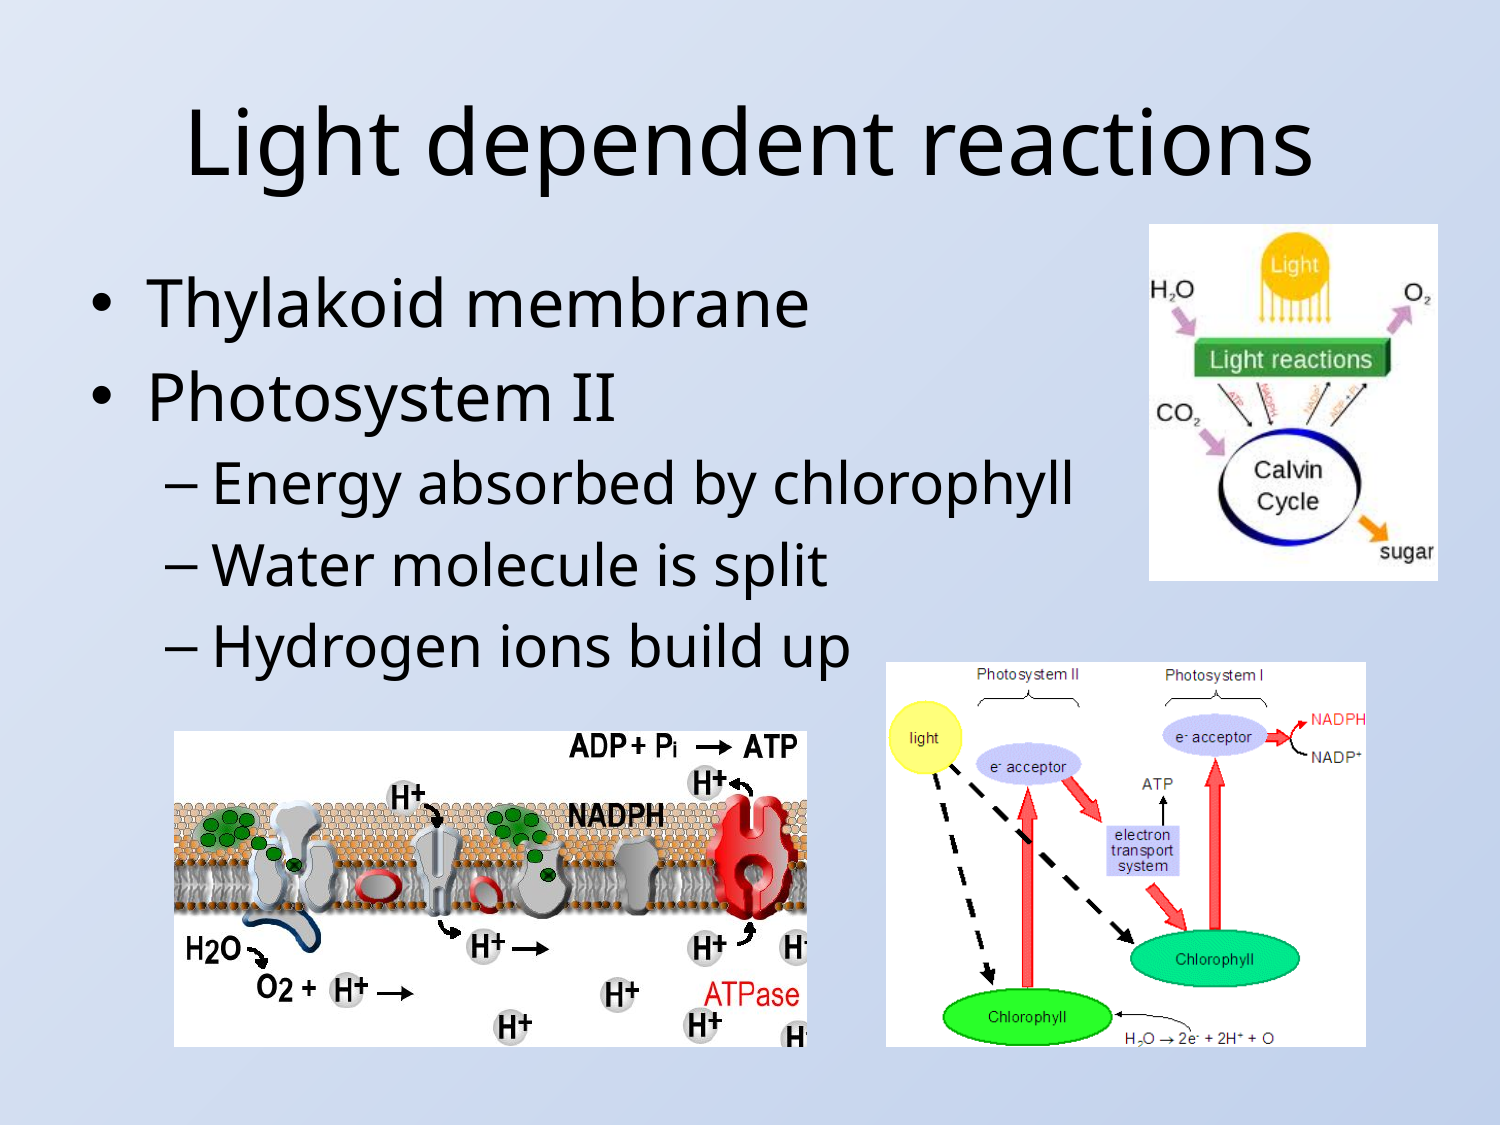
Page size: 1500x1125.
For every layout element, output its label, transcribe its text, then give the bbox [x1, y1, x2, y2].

list Thylakoid membrane Photosystem II Energy absorbed by chlorophyll Water molecule is split Hydrogen ions build up [75, 253, 1425, 997]
title Light dependent reactions [75, 45, 1425, 233]
picture [1149, 224, 1438, 582]
picture [174, 731, 807, 1048]
picture [886, 662, 1366, 1048]
